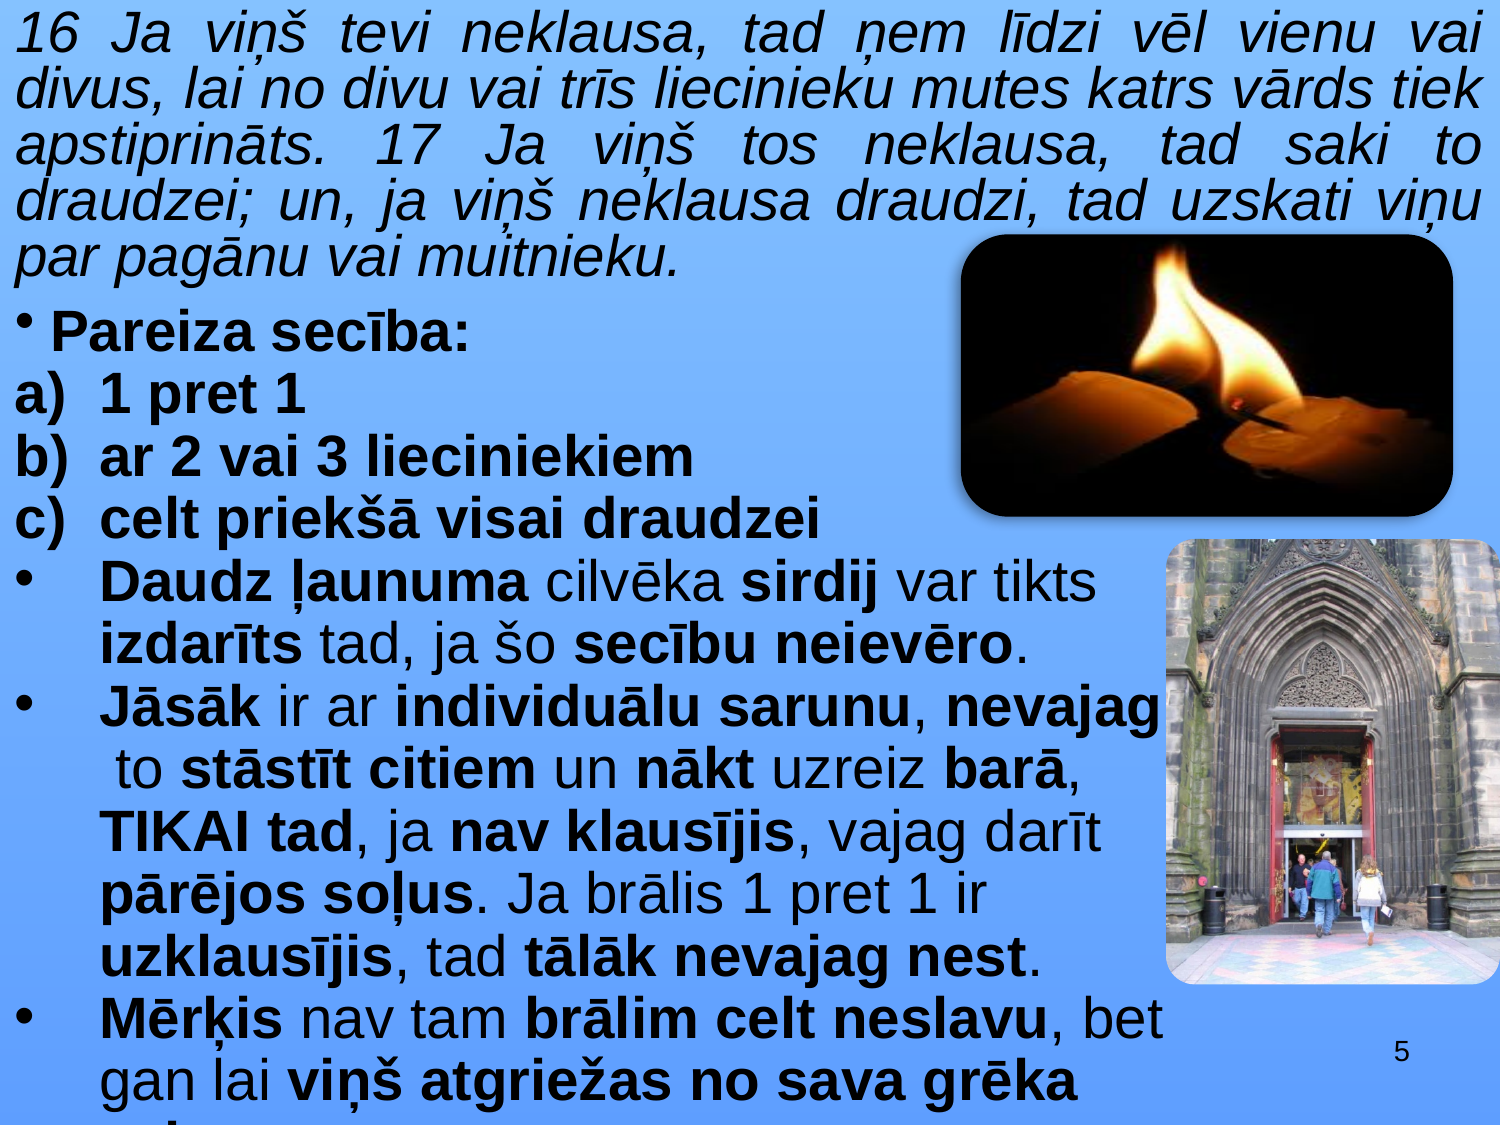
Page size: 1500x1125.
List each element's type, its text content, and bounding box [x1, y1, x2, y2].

picture [960, 234, 1454, 517]
picture [1165, 538, 1500, 985]
list 16 Ja viņš tevi neklausa, tad ņem līdzi vēl vienu vai divus, lai no divu vai trīs liecinieku mutes katrs vārds tiek apstiprināts. 17 Ja viņš tos neklausa, tad saki to draudzei; un, ja viņš neklausa draudzi, tad uzskati viņu par pagānu vai muitnieku. [0, 0, 1500, 178]
slide_number 5 [1074, 1024, 1426, 1103]
text_box Pareiza secība: 1 pret 1 ar 2 vai 3 lieciniekiem celt priekšā visai draudzei Daudz ļaunuma cilvēka sirdij var tikts izdarīts tad, ja šo secību neievēro. Jāsāk ir ar individuālu sarunu, nevajag to stāstīt citiem un nākt uzreiz barā, TIKAI tad, ja nav klausījis, vajag darīt pārējos soļus. Ja brālis 1 pret 1 ir uzklausījis, tad tālāk nevajag nest. Mērķis nav tam brālim celt neslavu, bet gan lai viņš atgriežas no sava grēka ceļa. [0, 292, 1184, 1125]
